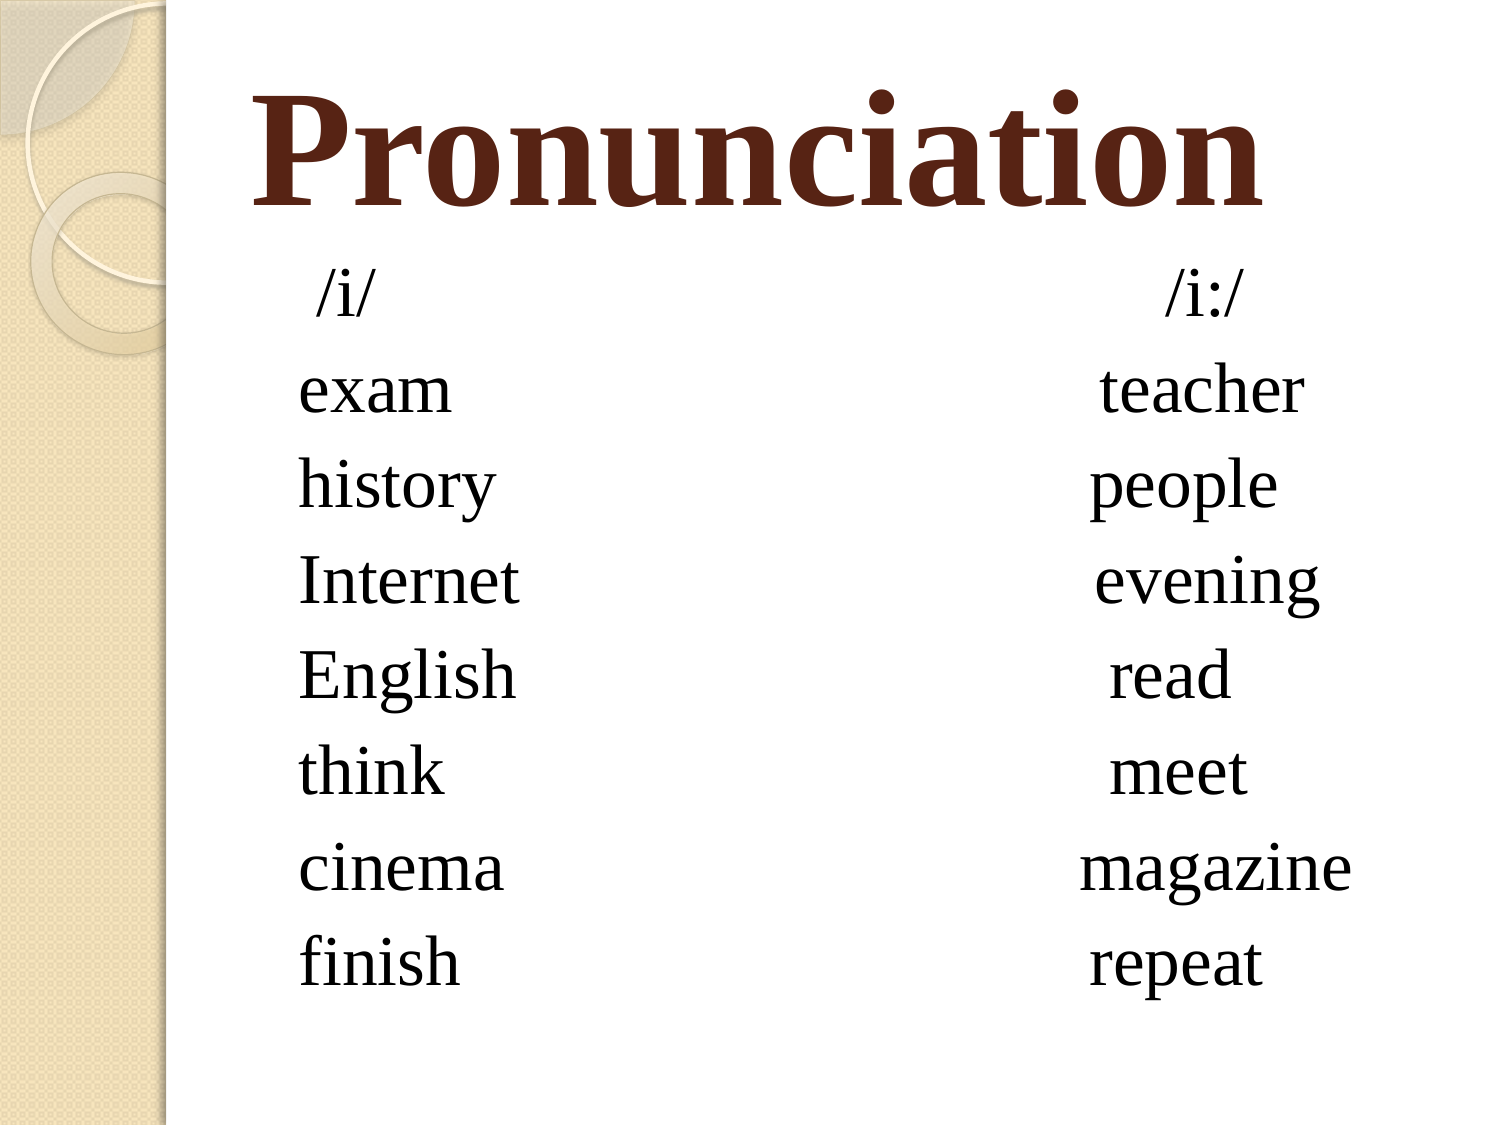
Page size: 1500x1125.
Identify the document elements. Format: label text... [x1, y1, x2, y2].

title Pronunciation [235, 45, 1466, 233]
list /i/ /i:/ exam teacher history people Internet evening English read think meet cinema magazine finish repeat [235, 237, 1466, 1025]
